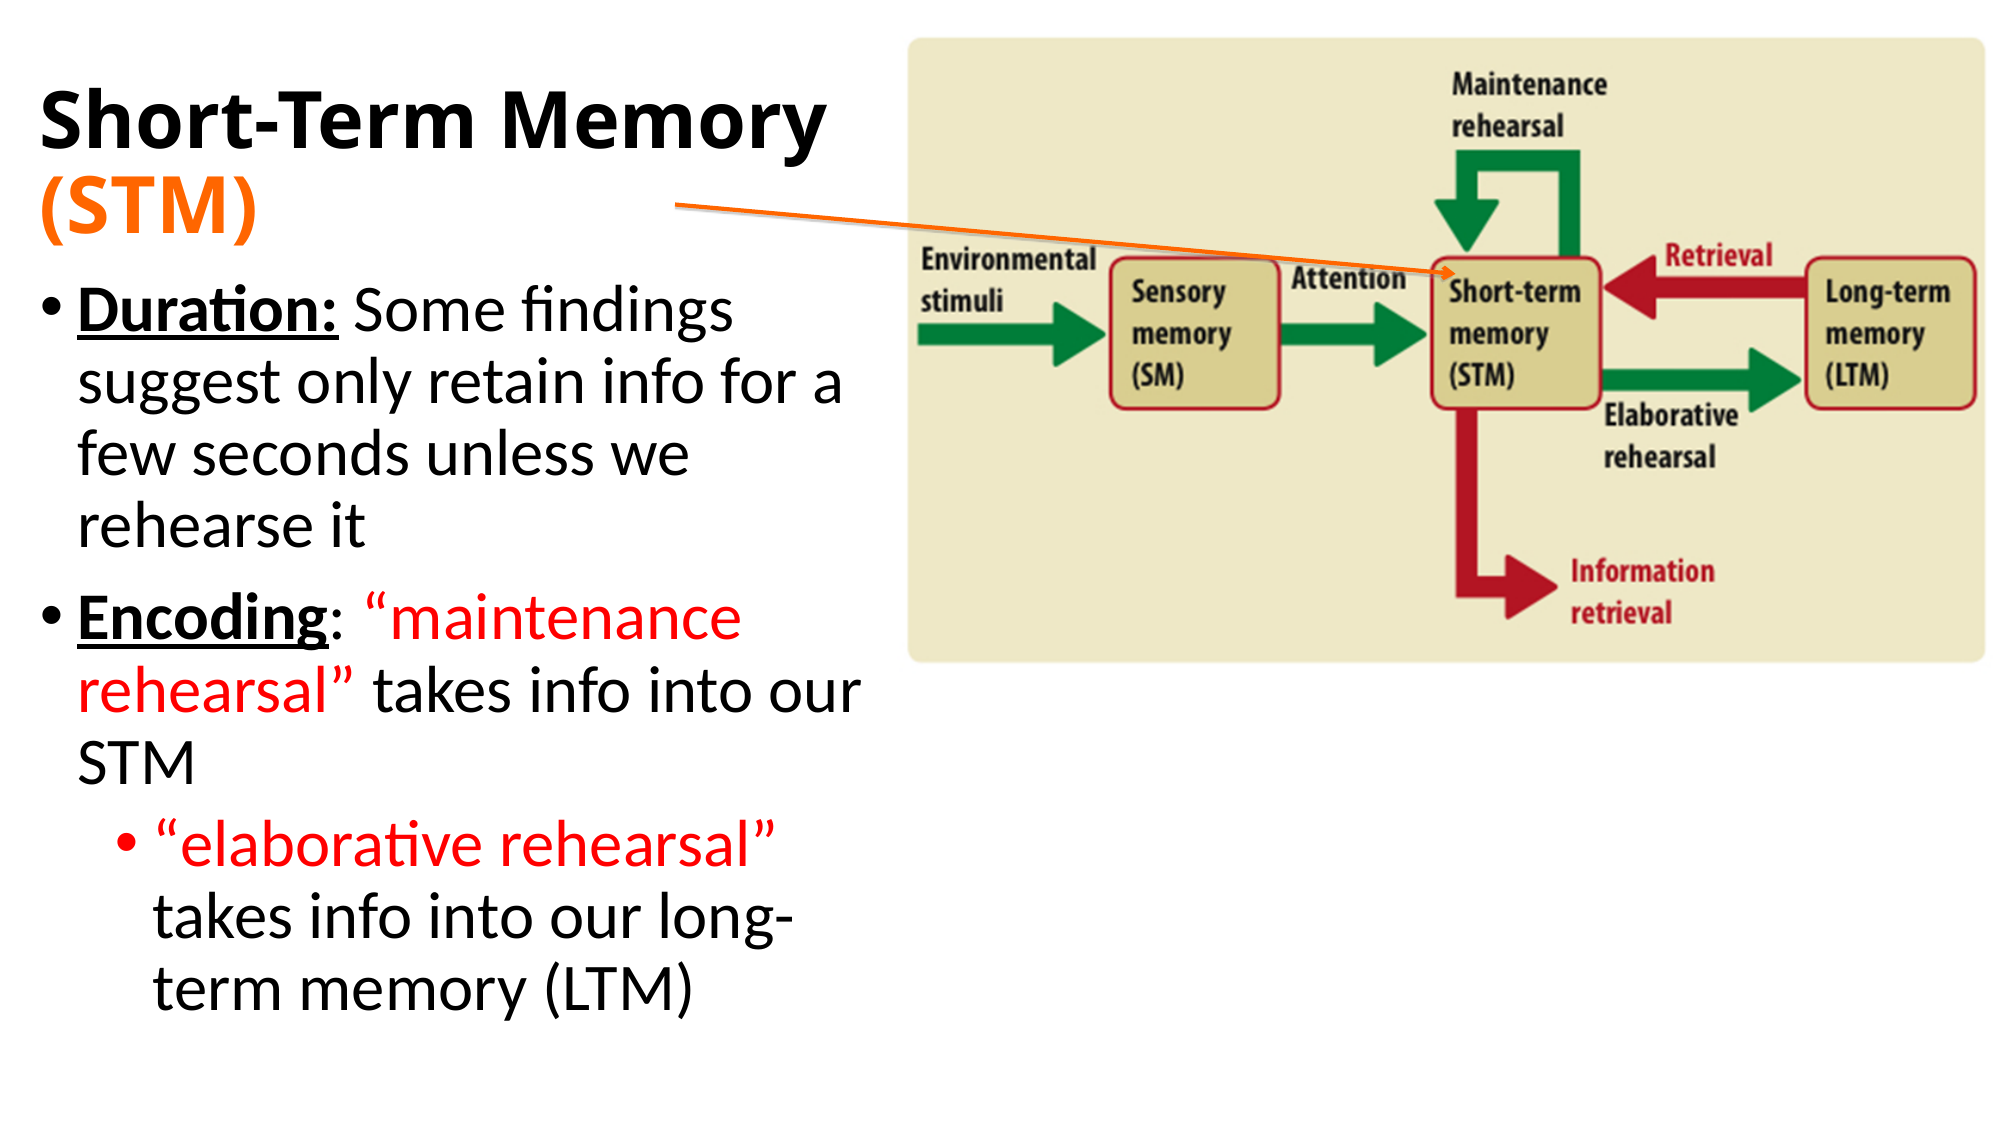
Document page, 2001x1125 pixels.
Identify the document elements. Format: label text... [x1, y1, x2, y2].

title Short-Term Memory (STM) [24, 56, 894, 265]
picture [894, 25, 2000, 675]
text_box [674, 204, 1456, 274]
list Duration: Some findings suggest only retain info for a few seconds unless we rehearse it Encoding: “maintenance rehearsal” takes info into our STM “elaborative rehearsal” takes info into our long-term memory (LTM) [24, 265, 907, 1088]
